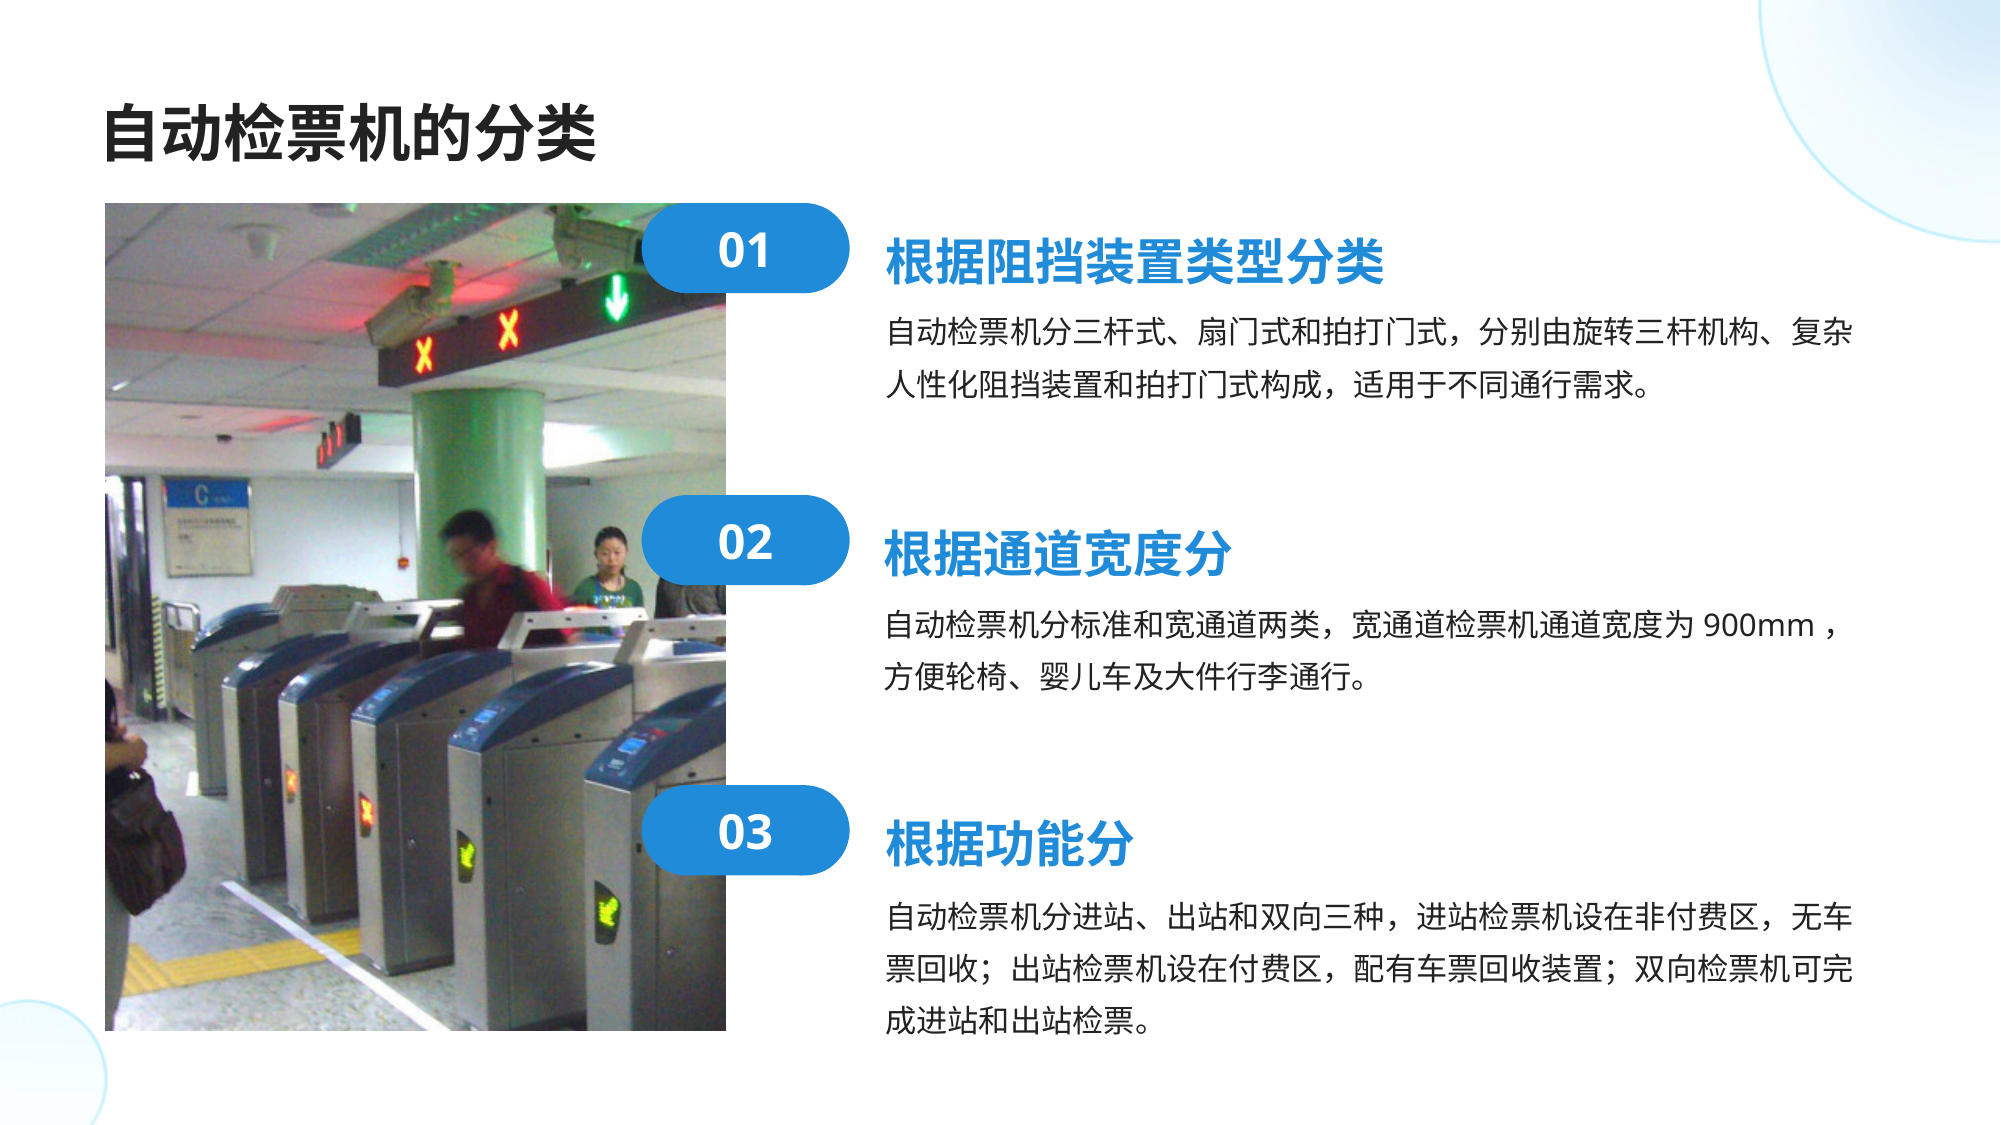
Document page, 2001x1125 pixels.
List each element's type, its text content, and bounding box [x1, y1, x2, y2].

text_box [731, 579, 799, 586]
text_box [781, 785, 850, 876]
text_box [731, 287, 799, 294]
text_box 01 [731, 209, 809, 287]
text_box 03 [731, 791, 809, 869]
text_box [731, 495, 795, 501]
picture [0, 0, 2001, 1125]
text_box [781, 203, 850, 294]
text_box 根据阻挡装置类型分类 [864, 191, 1897, 306]
text_box [781, 495, 850, 586]
text_box [731, 869, 798, 876]
text_box [728, 203, 795, 209]
text_box 自动检票机分标准和宽通道两类，宽通道检票机通道宽度为900mm，方便轮椅、婴儿车及大件行李通行。 [862, 569, 1868, 775]
text_box 根据功能分 [864, 773, 1897, 888]
text_box 自动检票机的分类 [78, 43, 1922, 189]
text_box 自动检票机分进站、出站和双向三种，进站检票机设在非付费区，无车票回收；出站检票机设在付费区，配有车票回收装置；双向检票机可完成进站和出站检票。 [864, 861, 1870, 1067]
text_box 自动检票机分三杆式、扇门式和拍打门式，分别由旋转三杆机构、复杂人性化阻挡装置和拍打门式构成，适用于不同通行需求。 [864, 277, 1870, 483]
text_box 02 [731, 501, 809, 579]
text_box 根据通道宽度分 [862, 483, 1895, 598]
text_box [731, 785, 796, 791]
